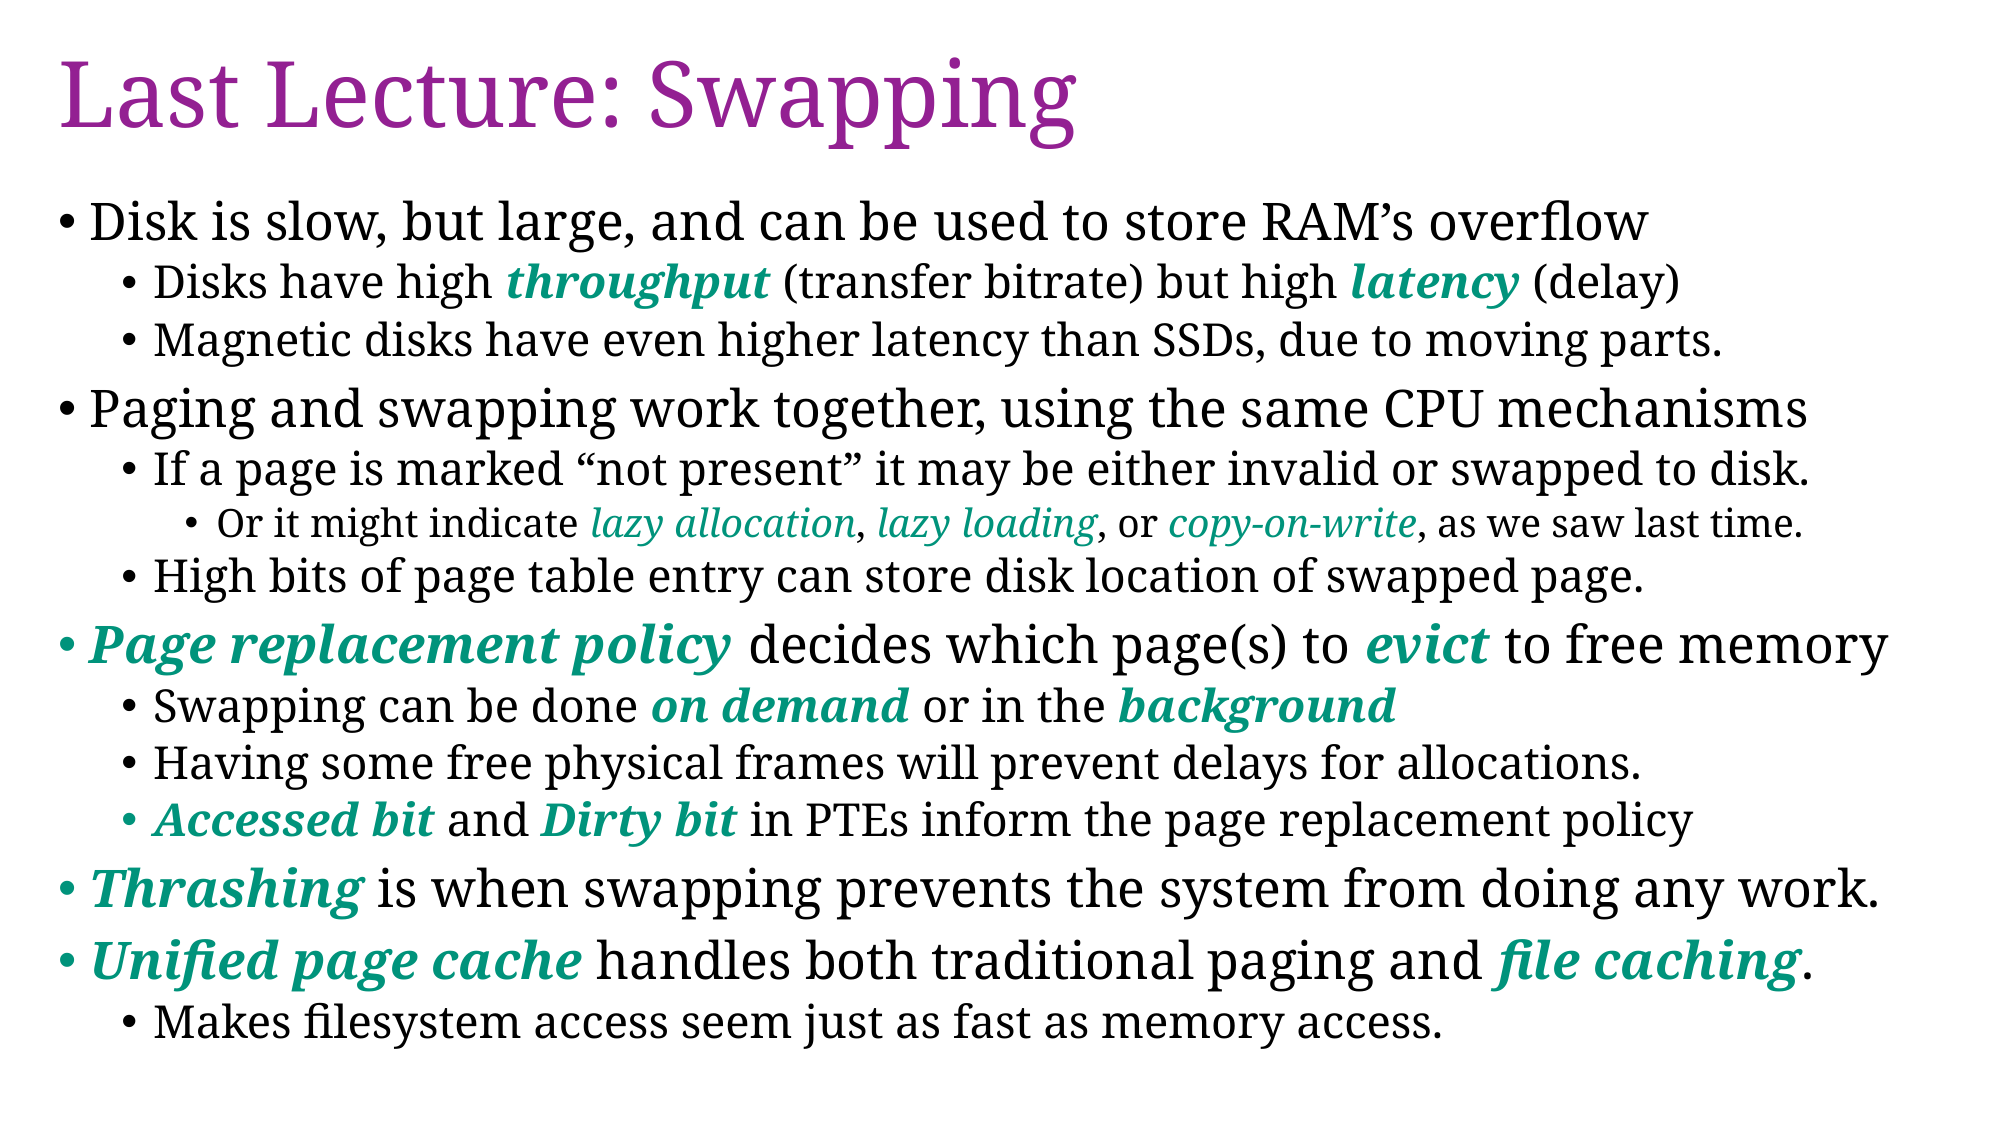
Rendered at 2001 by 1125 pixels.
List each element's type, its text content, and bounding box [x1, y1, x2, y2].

list Disk is slow, but large, and can be used to store RAM’s overflow Disks have high throughput (transfer bitrate) but high latency (delay) Magnetic disks have even higher latency than SSDs, due to moving parts. Paging and swapping work together, using the same CPU mechanisms If a page is marked “not present” it may be either invalid or swapped to disk. Or it might indicate lazy allocation, lazy loading, or copy-on-write, as we saw last time. High bits of page table entry can store disk location of swapped page. Page replacement policy decides which page(s) to evict to free memory Swapping can be done on demand or in the background Having some free physical frames will prevent delays for allocations. Accessed bit and Dirty bit in PTEs inform the page replacement policy Thrashing is when swapping prevents the system from doing any work. Unified page cache handles both traditional paging and file caching. Makes filesystem access seem just as fast as memory access. [43, 188, 1953, 1106]
title Last Lecture: Swapping [43, 25, 1953, 171]
